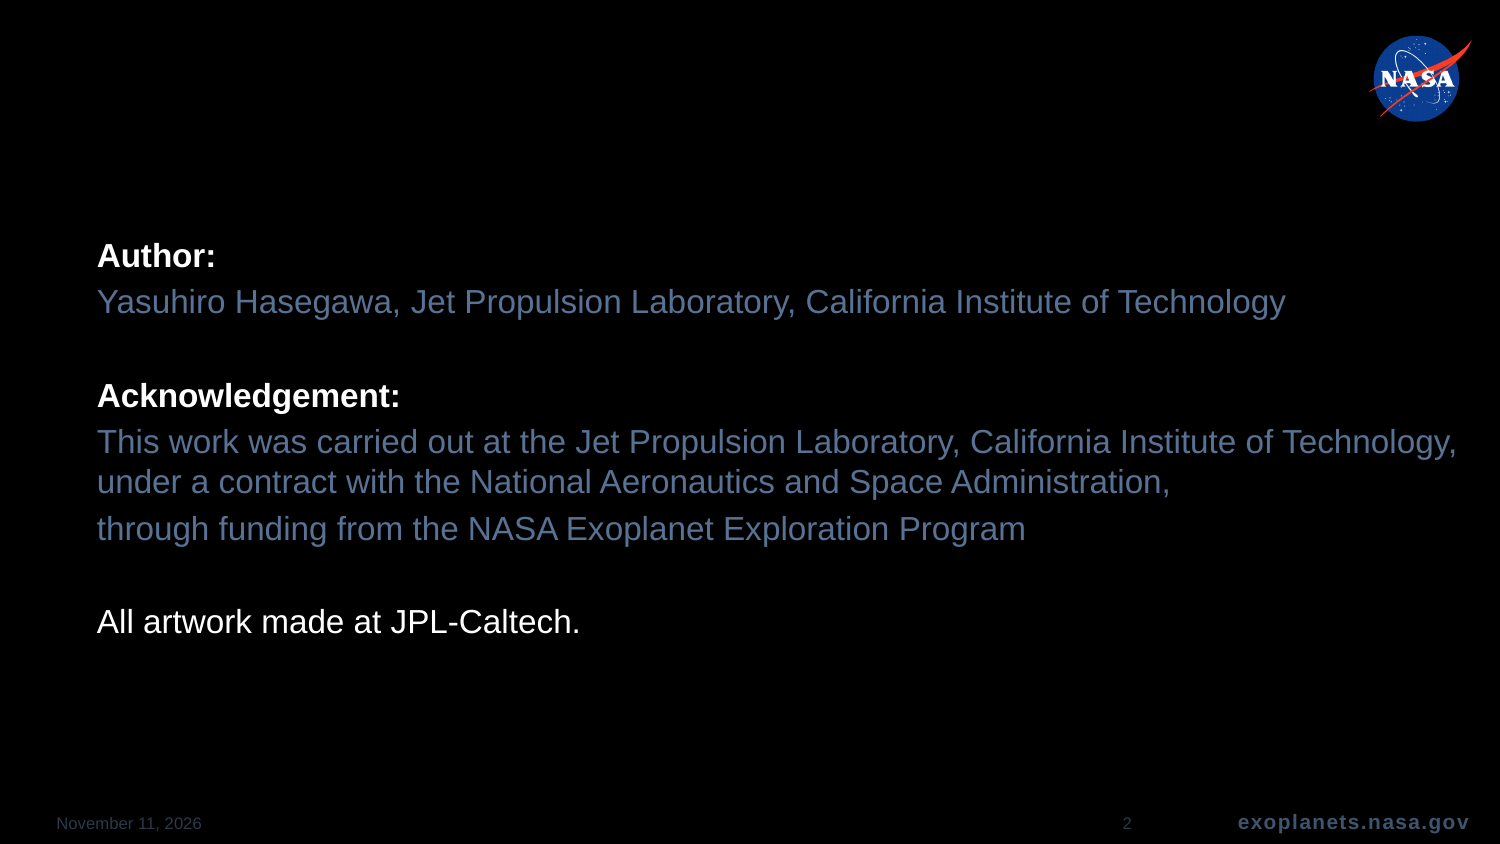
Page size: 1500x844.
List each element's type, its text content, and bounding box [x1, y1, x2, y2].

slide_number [41, 812, 275, 833]
list Author: Yasuhiro Hasegawa, Jet Propulsion Laboratory, California Institute of Technology Acknowledgement: This work was carried out at the Jet Propulsion Laboratory, California Institute of Technology, under a contract with the National Aeronautics and Space Administration, through funding from the NASA Exoplanet Exploration Program All artwork made at JPL-Caltech. [81, 226, 1483, 566]
picture [1358, 18, 1479, 139]
slide_number 2 [1107, 812, 1425, 833]
